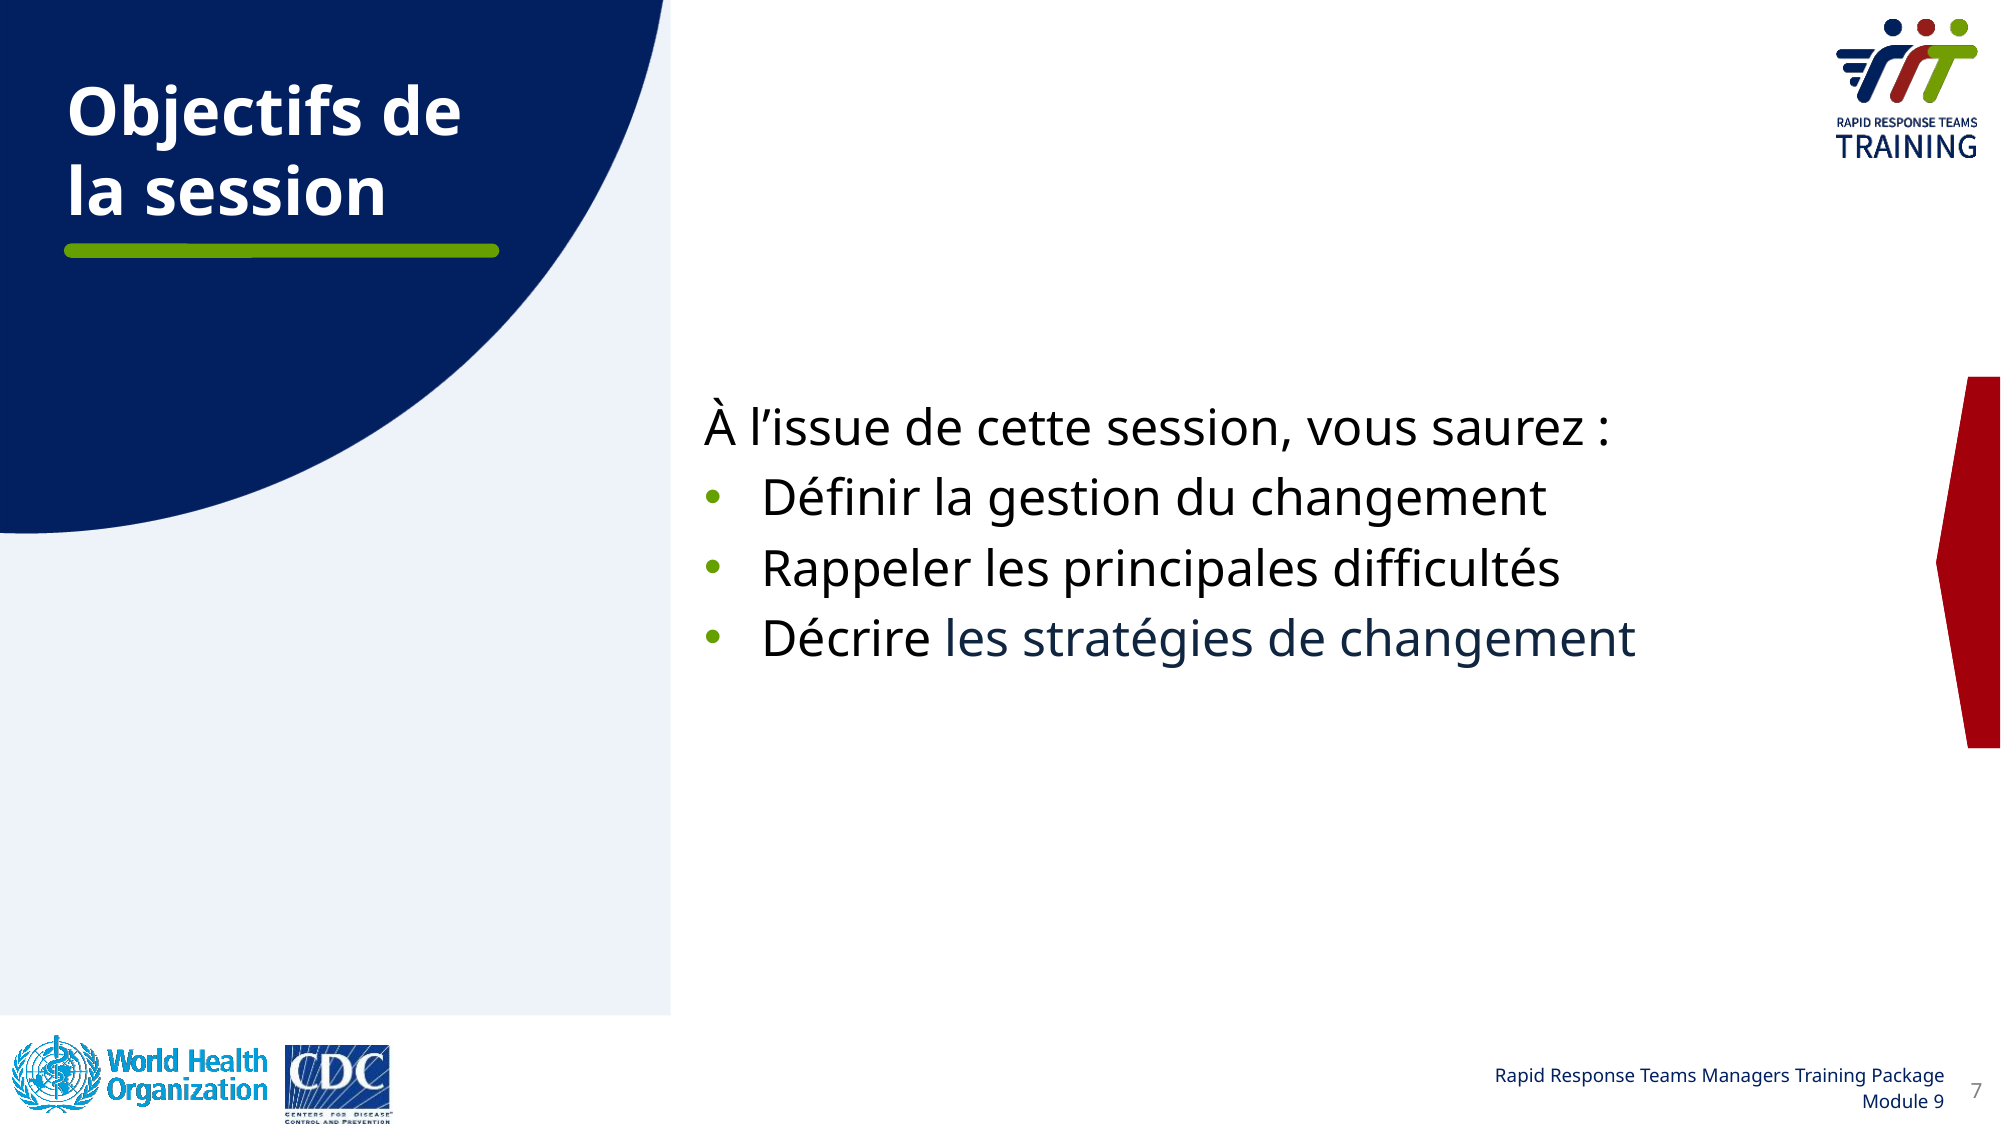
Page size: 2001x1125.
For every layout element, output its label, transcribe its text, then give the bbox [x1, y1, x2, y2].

picture [43, 1088, 54, 1094]
picture [38, 1092, 54, 1100]
picture [12, 1035, 53, 1067]
picture [12, 1084, 46, 1113]
picture [50, 1109, 62, 1113]
picture [36, 1035, 267, 1113]
text_box À l’issue de cette session, vous saurez : Définir la gestion du changement Rappeler les principales difficultés Décrire les stratégies de changement [697, 387, 1874, 815]
text_box Objectifs de la session [59, 61, 531, 237]
picture [0, 0, 670, 538]
picture [38, 1044, 53, 1052]
picture [34, 1058, 41, 1077]
text_box [1936, 376, 2000, 749]
picture [285, 1045, 393, 1124]
picture [28, 1054, 36, 1077]
picture [46, 1056, 54, 1061]
picture [1835, 19, 1978, 167]
slide_number 7 [1953, 1070, 2000, 1124]
